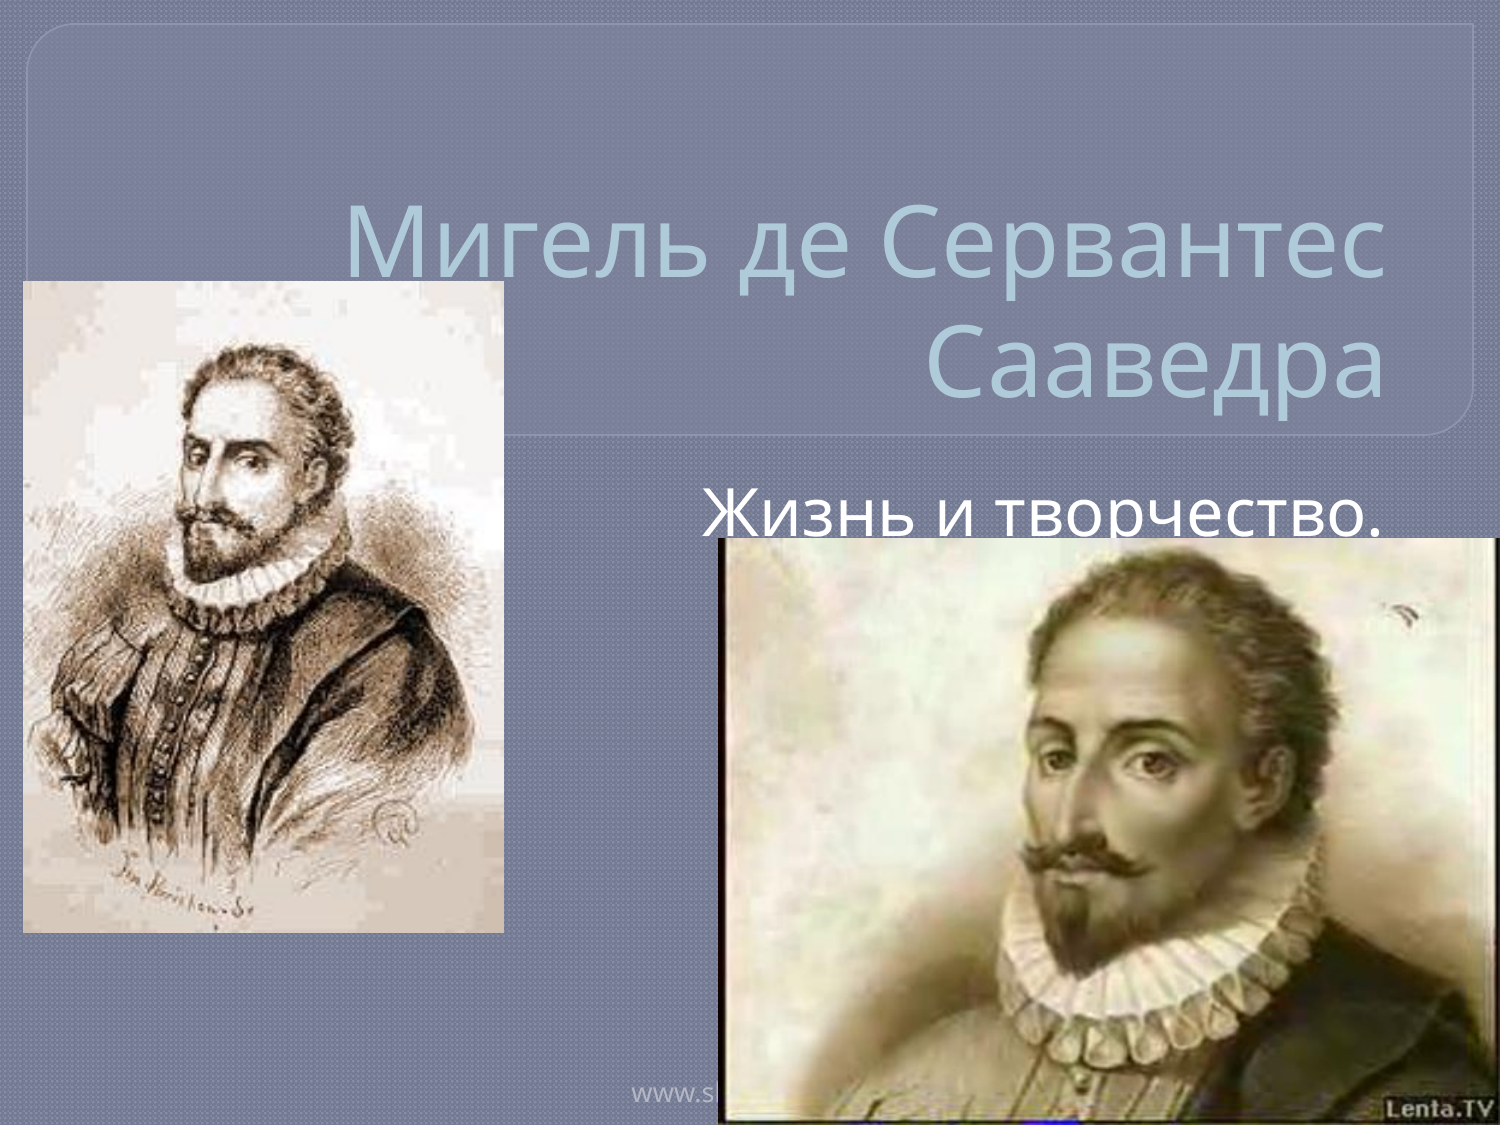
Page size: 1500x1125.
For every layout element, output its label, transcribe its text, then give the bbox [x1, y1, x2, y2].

footer www.sliderpoint.org [262, 1067, 711, 1113]
picture [718, 538, 1500, 1125]
subtitle Жизнь и творчество. [510, 462, 1427, 750]
picture [23, 280, 505, 933]
title Мигель де Сервантес Сааведра [76, 62, 1427, 425]
